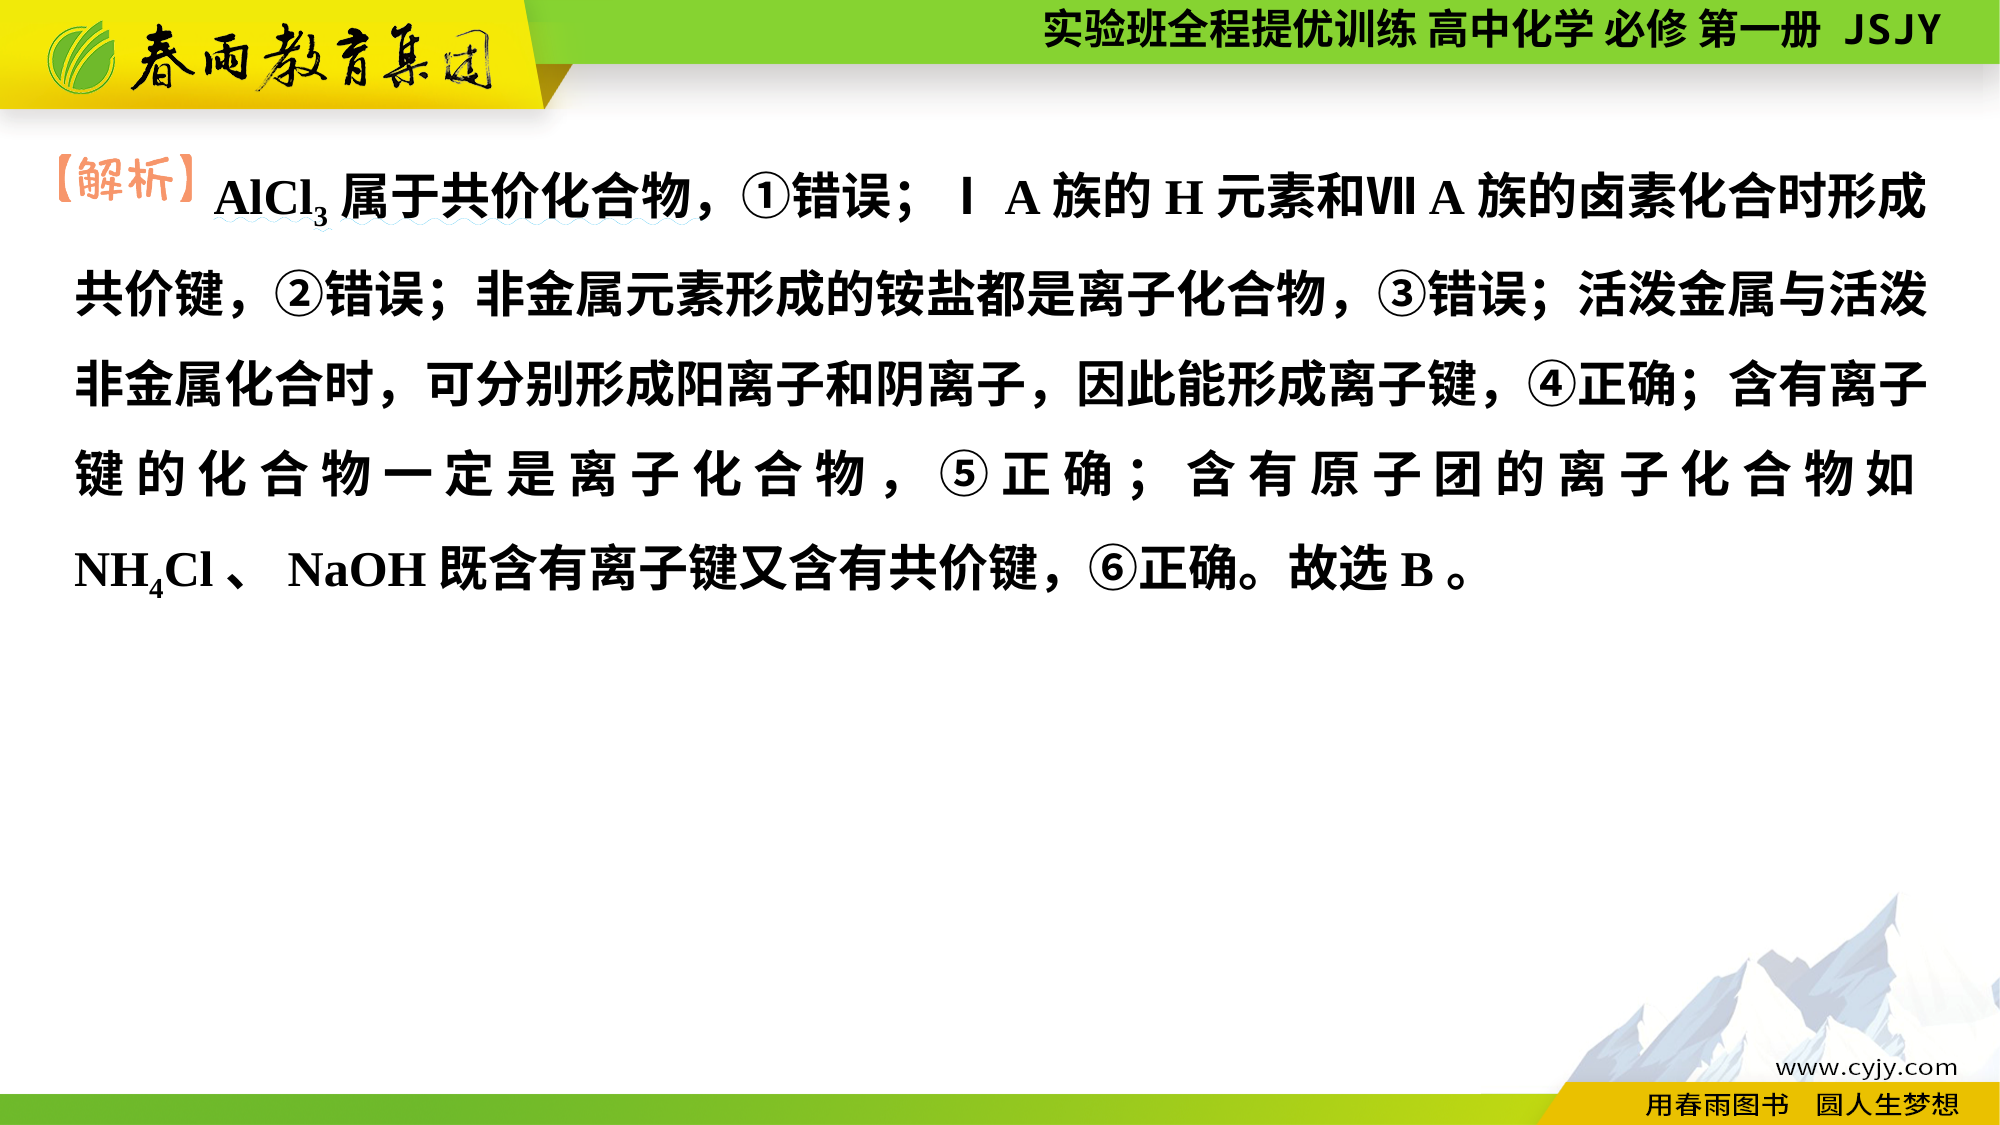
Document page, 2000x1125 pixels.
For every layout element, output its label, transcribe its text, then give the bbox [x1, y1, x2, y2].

picture [0, 0, 2000, 1125]
list AlCl3属于共价化合物，①错误；ⅠA族的H元素和ⅦA族的卤素化合时形成共价键，②错误；非金属元素形成的铵盐都是离子化合物，③错误；活泼金属与活泼非金属化合时，可分别形成阳离子和阴离子，因此能形成离子键，④正确；含有离子键的化合物一定是离子化合物，⑤正确；含有原子团的离子化合物如NH4Cl、NaOH既含有离子键又含有共价键，⑥正确。故选B。 [59, 122, 1944, 581]
